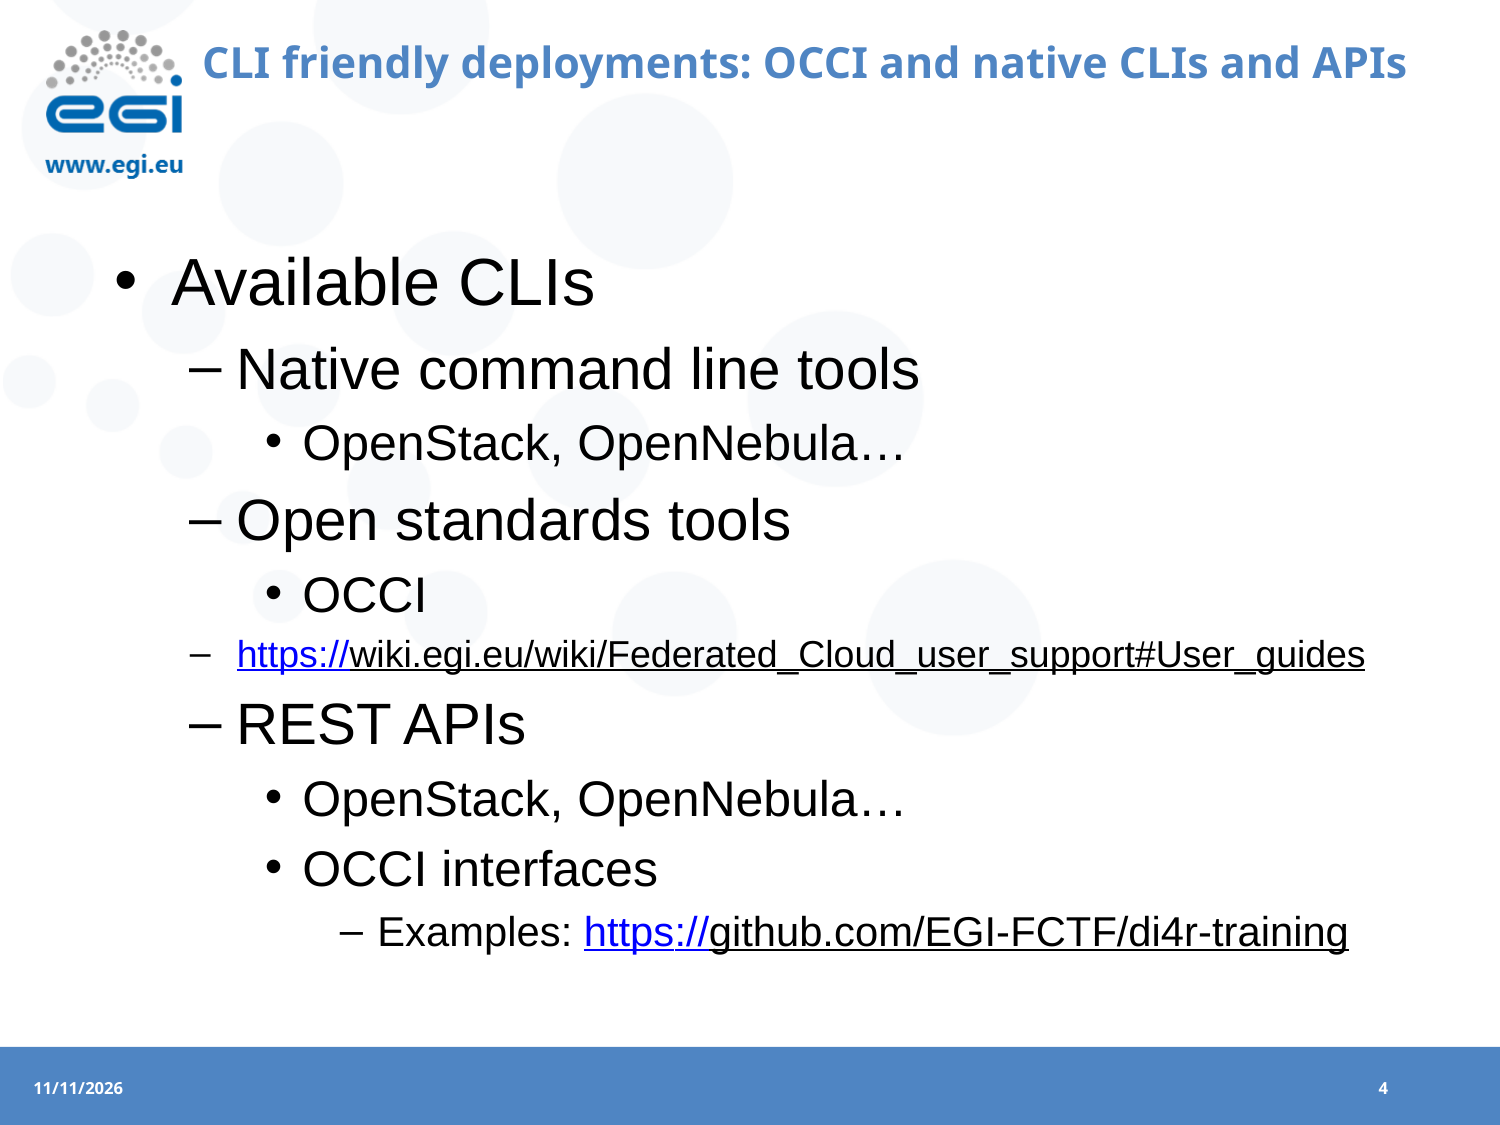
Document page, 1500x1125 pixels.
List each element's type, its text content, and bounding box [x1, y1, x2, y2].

title CLI friendly deployments: OCCI and native CLIs and APIs [183, 9, 1424, 114]
picture [3, 0, 1076, 772]
list Available CLIs Native command line tools OpenStack, OpenNebula… Open standards tools OCCI https://wiki.egi.eu/wiki/Federated_Cloud_user_support#User_guides REST APIs OpenStack, OpenNebula… OCCI interfaces Examples: https://github.com/EGI-FCTF/di4r-training [100, 231, 1425, 975]
